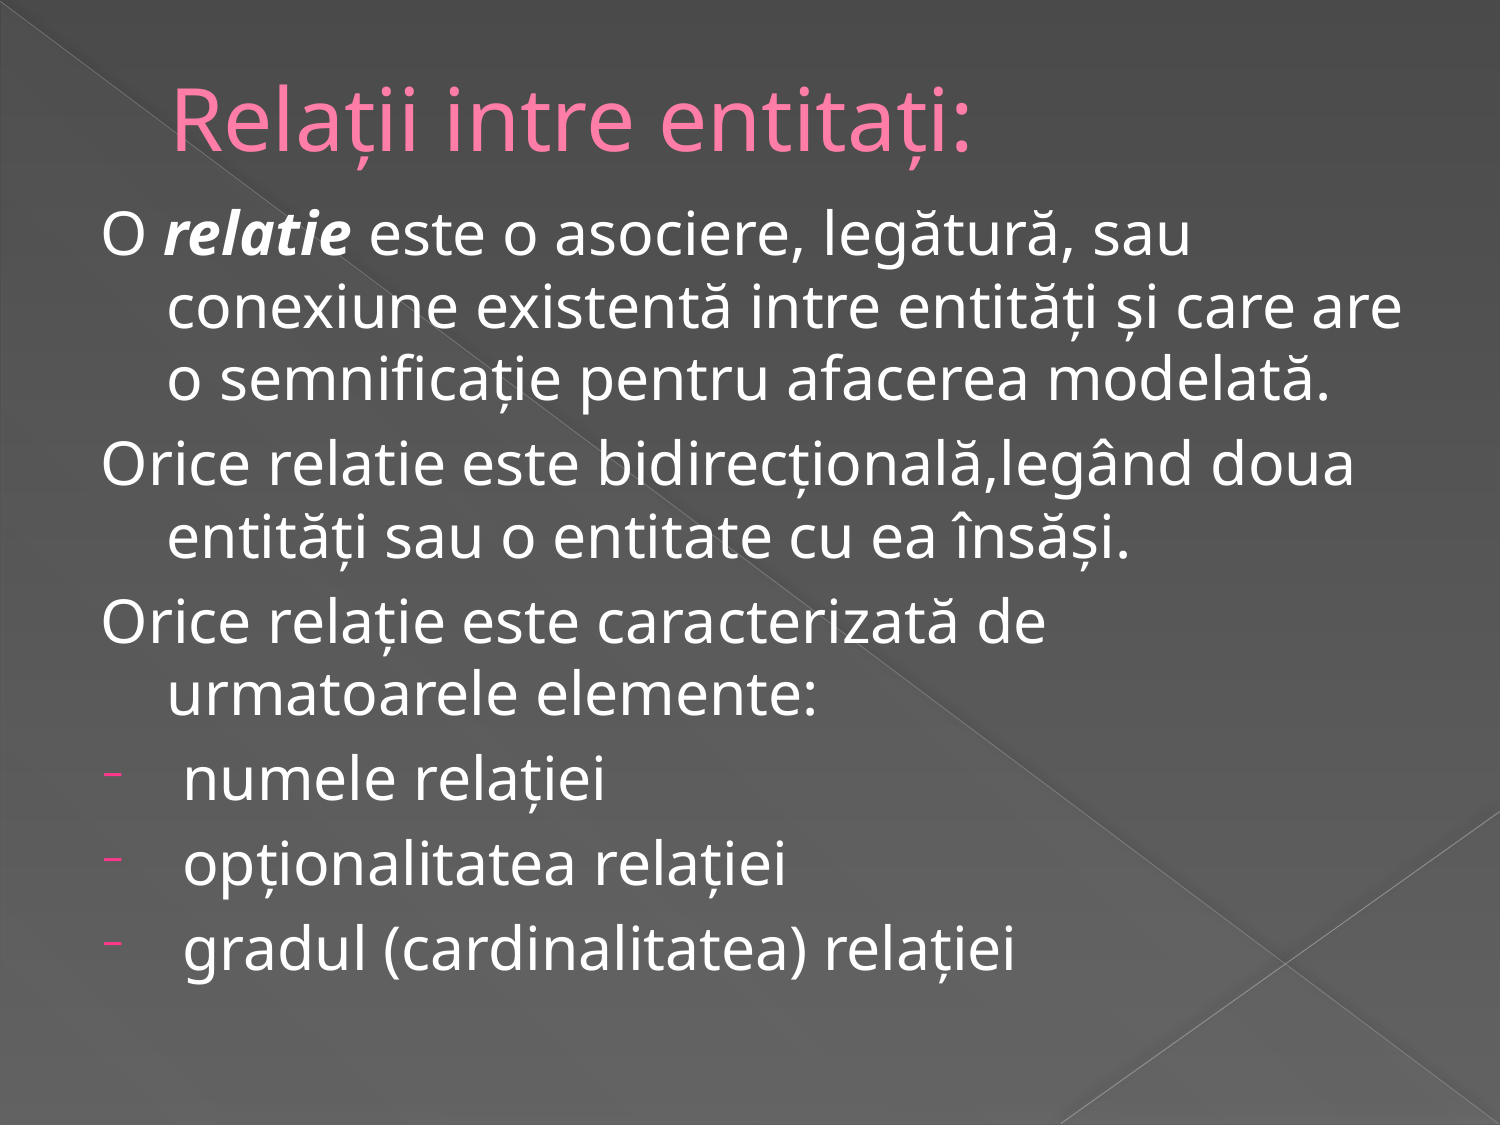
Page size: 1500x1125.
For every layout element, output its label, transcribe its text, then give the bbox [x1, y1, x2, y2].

list O relatie este o asociere, legătură, sau conexiune existentă intre entităţi şi care are o semnificaţie pentru afacerea modelată. Orice relatie este bidirecţională,legând doua entităţi sau o entitate cu ea însăşi. Orice relaţie este caracterizată de urmatoarele elemente: numele relaţiei opţionalitatea relaţiei gradul (cardinalitatea) relaţiei [75, 187, 1425, 1005]
title Relaţii intre entitaţi: [75, 45, 1425, 187]
